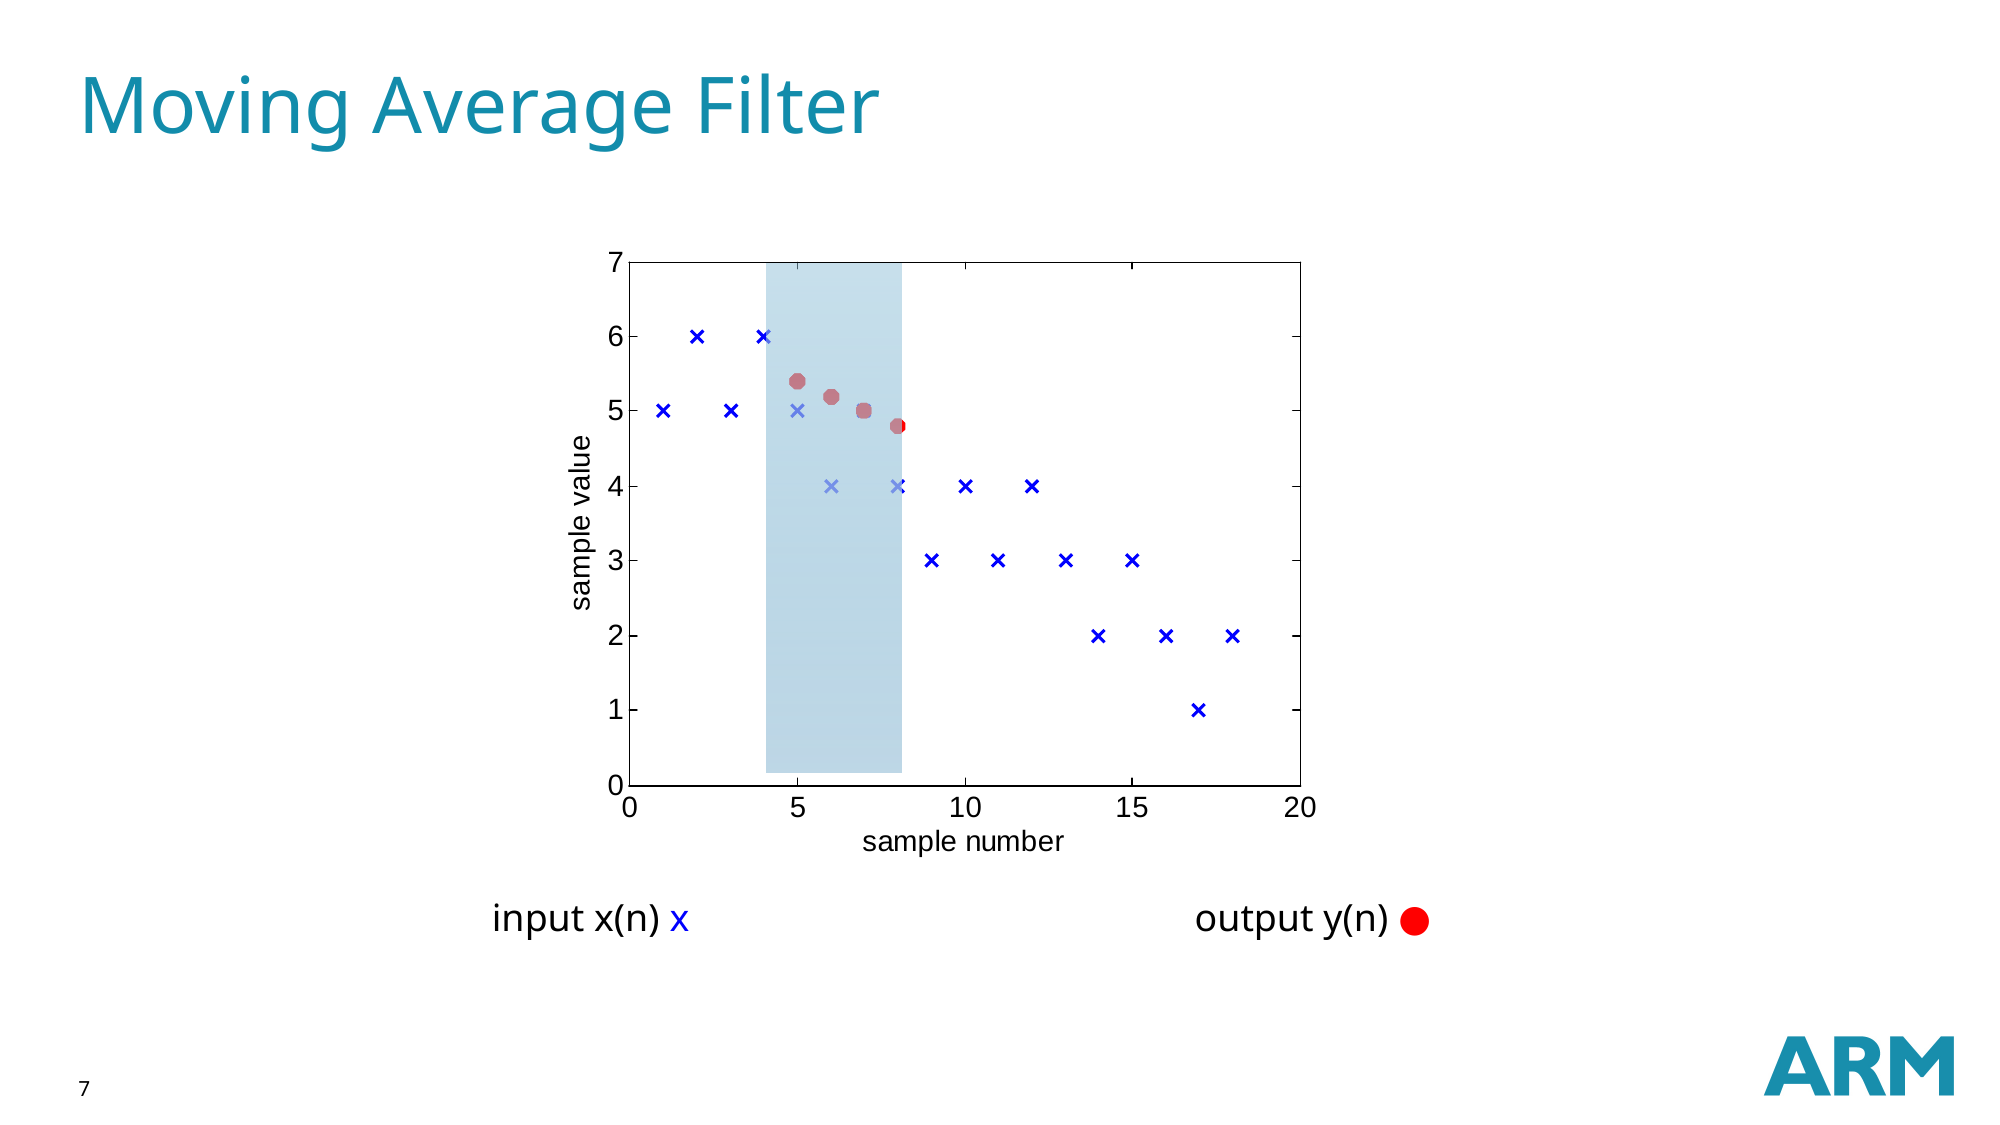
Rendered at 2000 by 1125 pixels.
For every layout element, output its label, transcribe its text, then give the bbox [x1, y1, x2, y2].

text_box input x(n) x [477, 886, 705, 946]
text_box output y(n) ● [1179, 886, 1446, 946]
title Moving Average Filter [78, 55, 1910, 150]
picture [0, 0, 2000, 1125]
